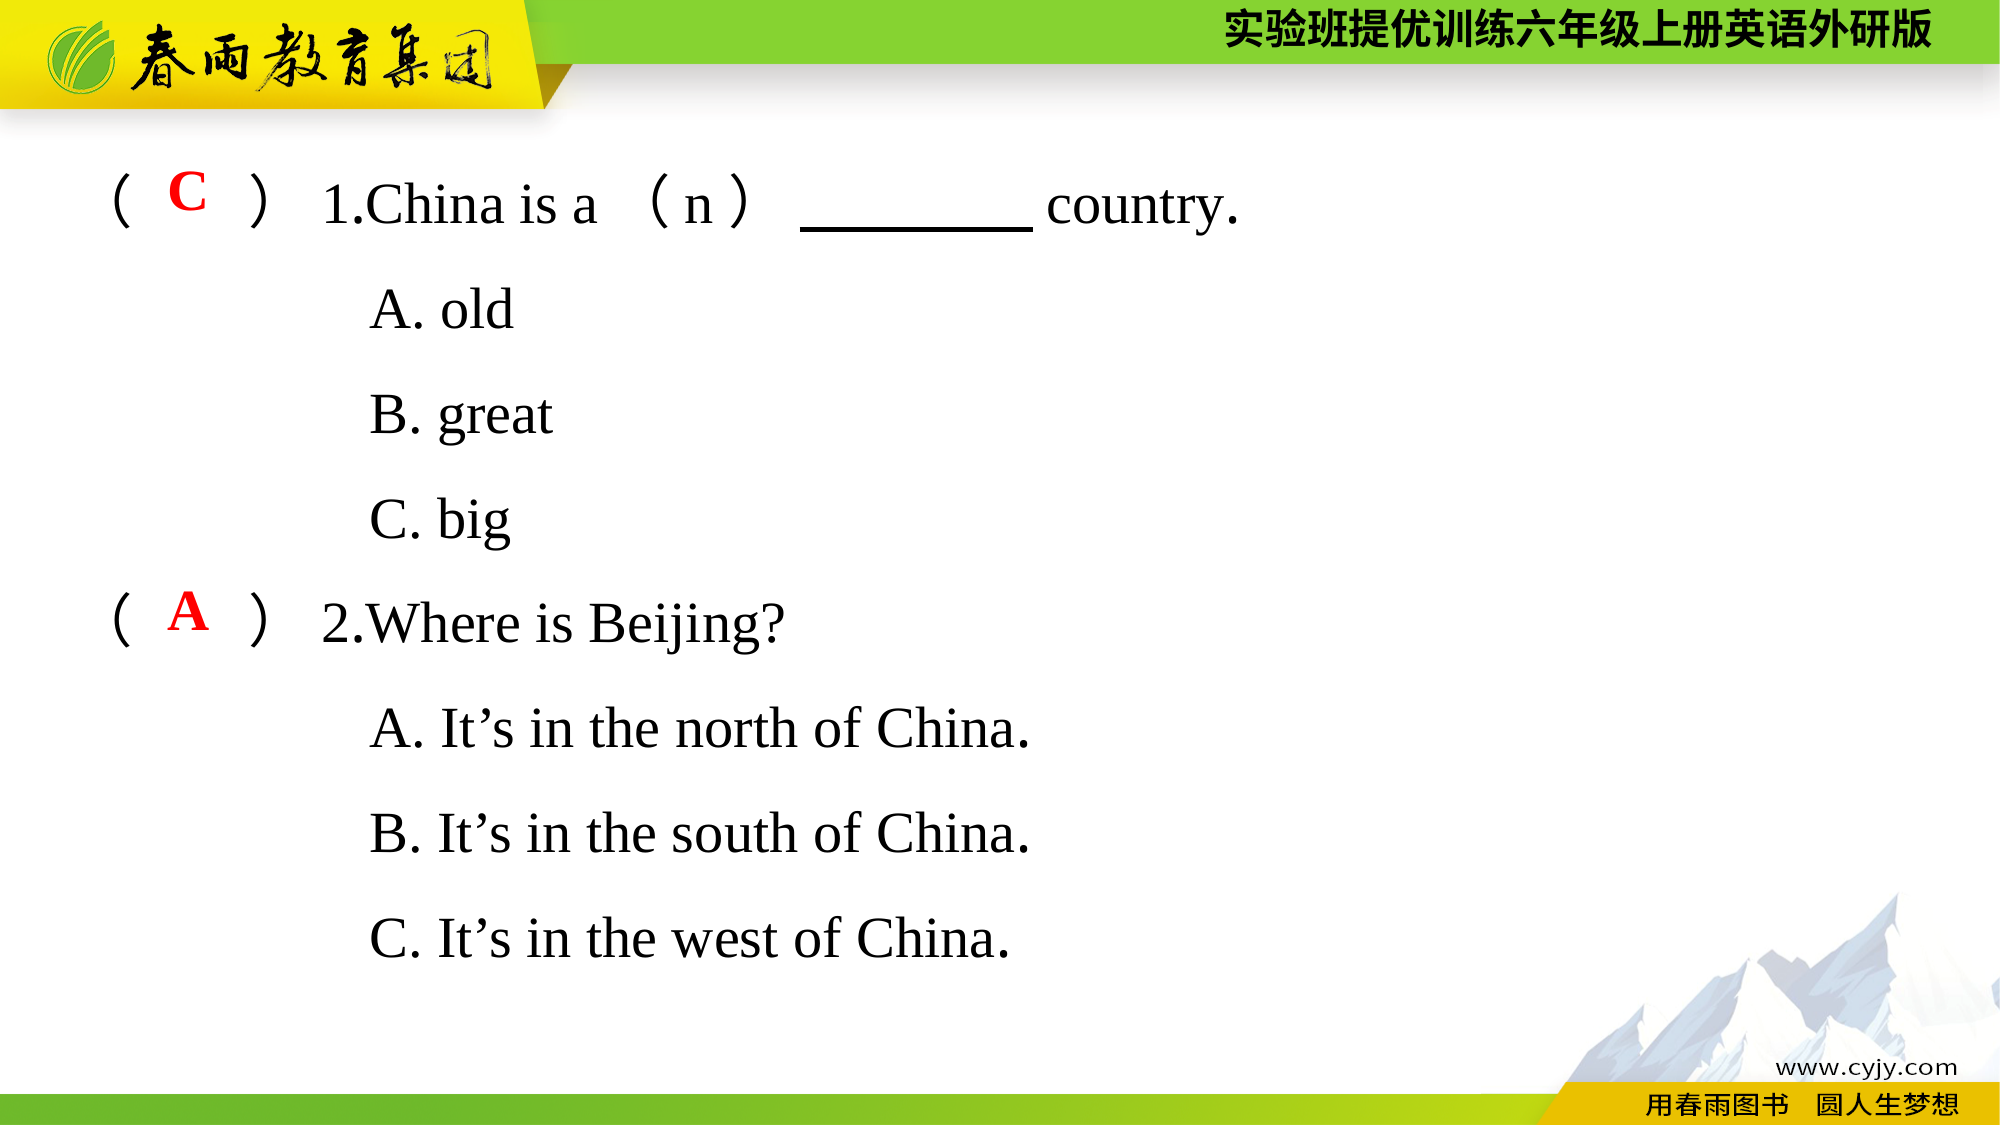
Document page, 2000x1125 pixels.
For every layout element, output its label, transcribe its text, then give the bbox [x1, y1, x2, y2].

list （ ）1.China is a（n） country. A. old B. great C. big （ ）2.Where is Beijing? A. It’s in the north of China. B. It’s in the south of China. C. It’s in the west of China. [59, 122, 1944, 986]
picture [0, 0, 2000, 1125]
text_box A [153, 565, 225, 650]
text_box C [153, 144, 225, 230]
